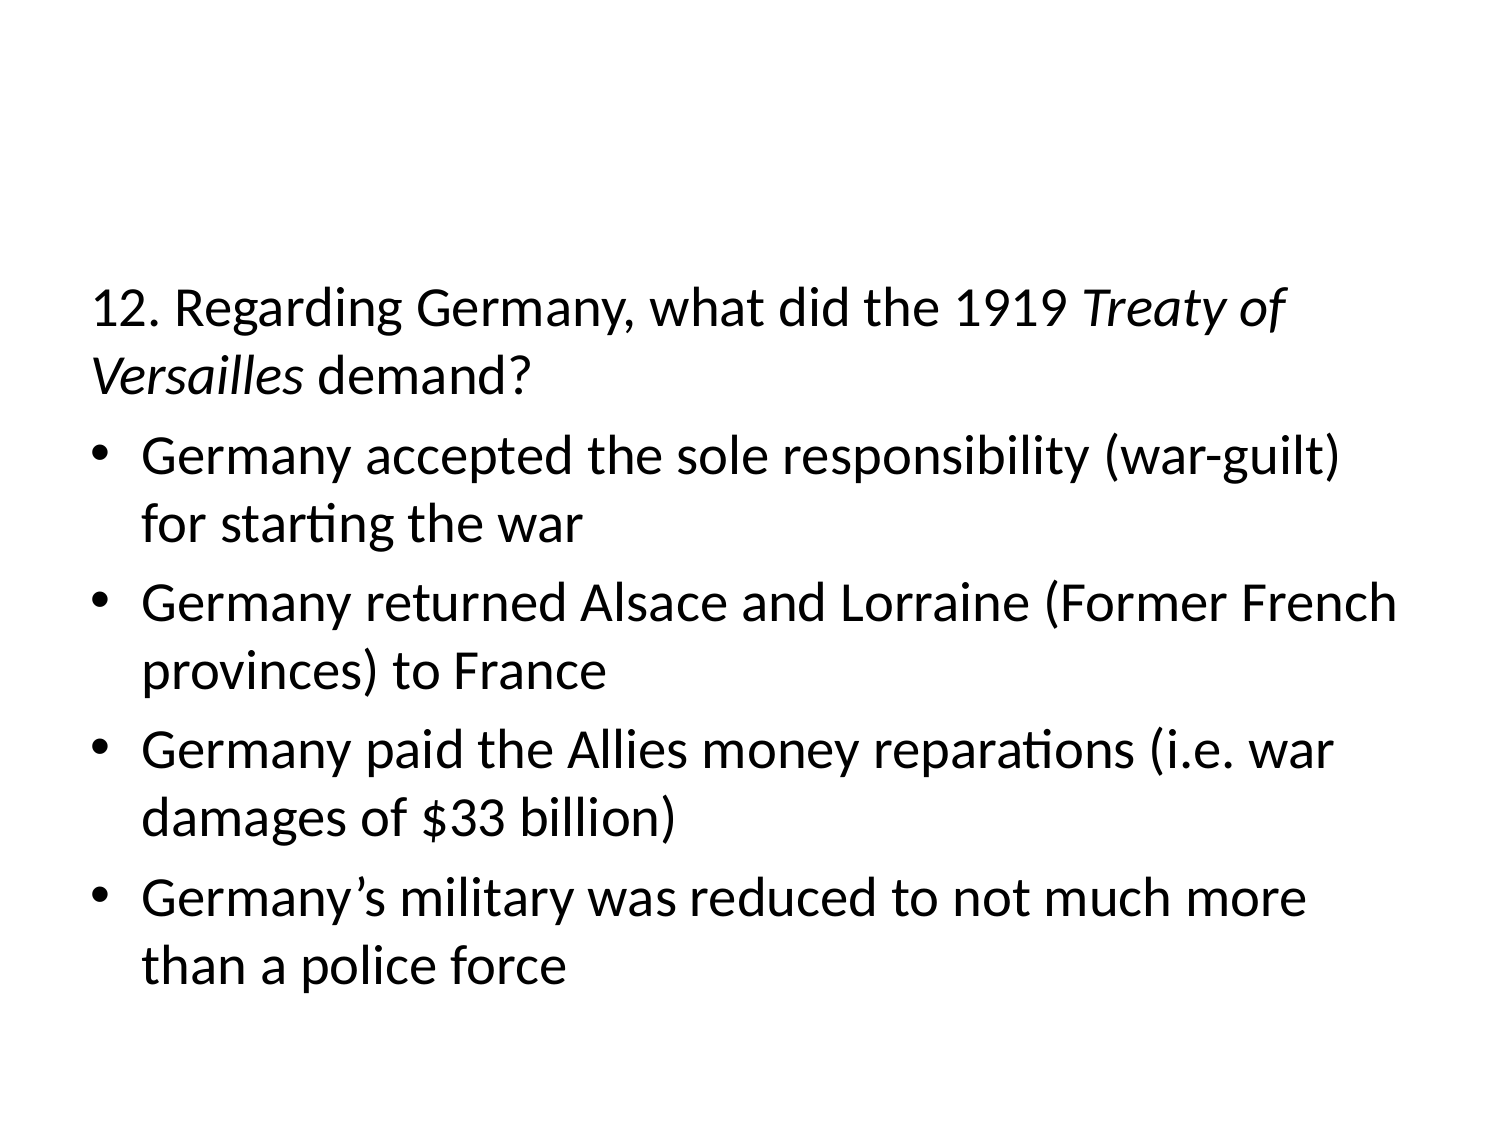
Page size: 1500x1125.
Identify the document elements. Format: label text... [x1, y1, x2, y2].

list 12. Regarding Germany, what did the 1919 Treaty of Versailles demand? Germany accepted the sole responsibility (war-guilt) for starting the war Germany returned Alsace and Lorraine (Former French provinces) to France Germany paid the Allies money reparations (i.e. war damages of $33 billion) Germany’s military was reduced to not much more than a police force [75, 262, 1425, 1005]
